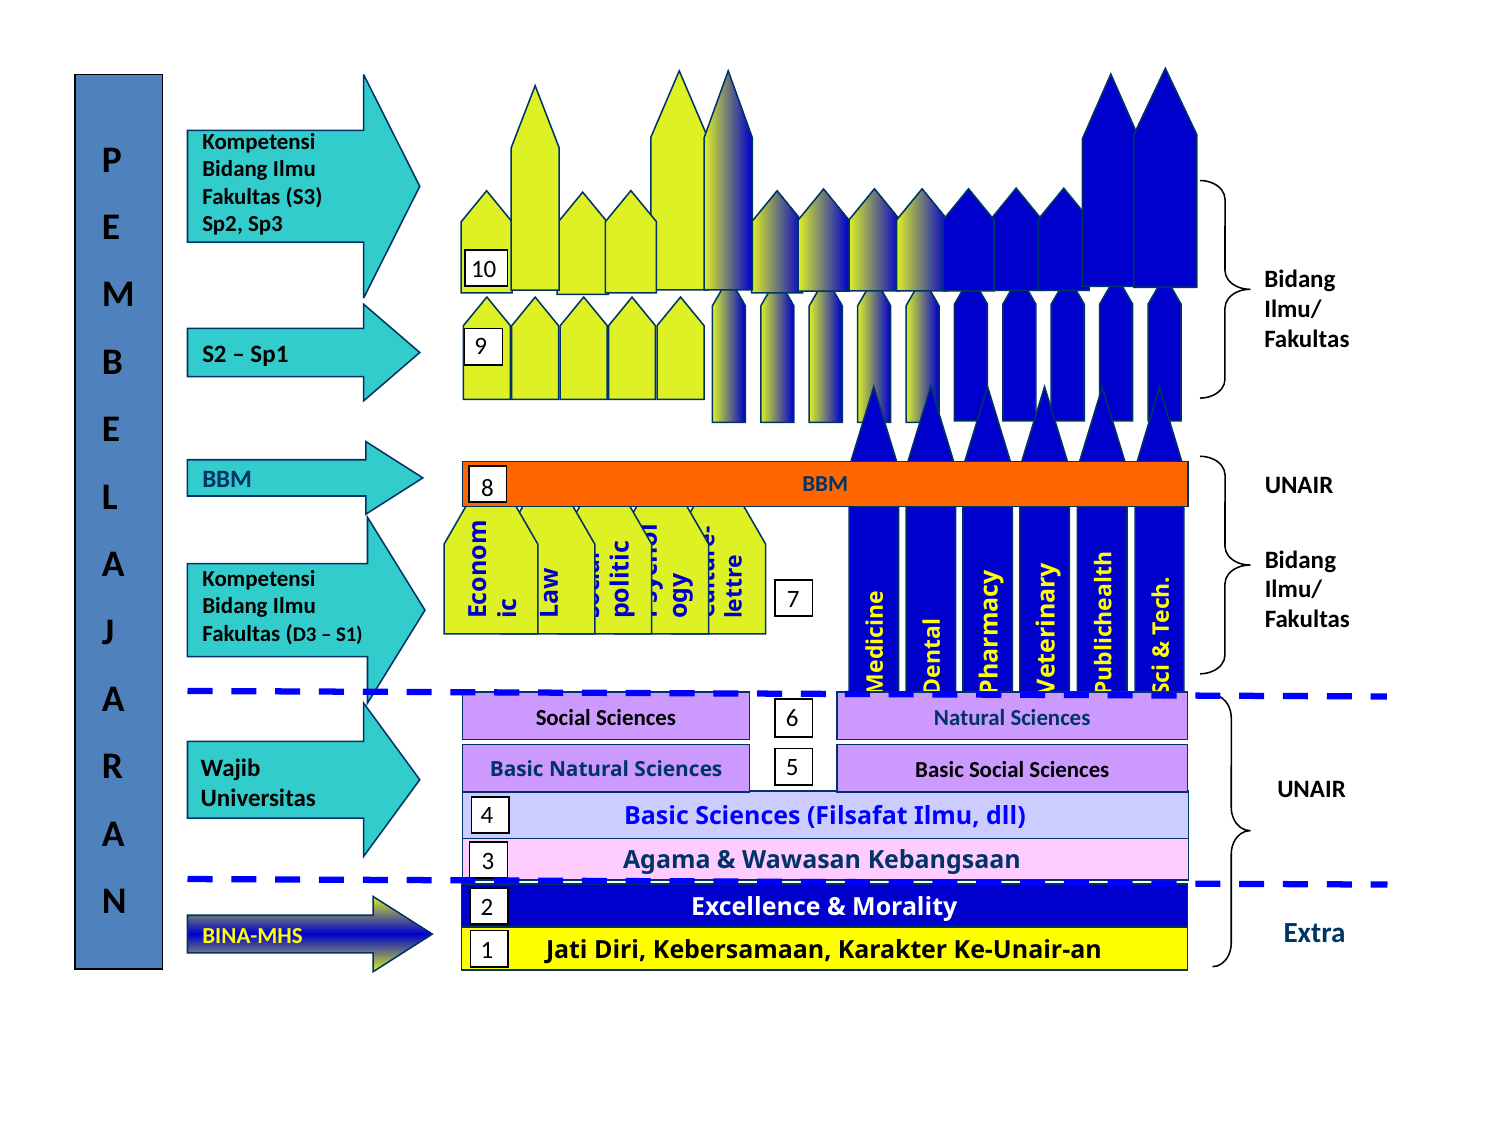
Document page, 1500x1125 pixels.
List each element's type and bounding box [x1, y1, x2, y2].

text_box [74, 62, 1388, 976]
